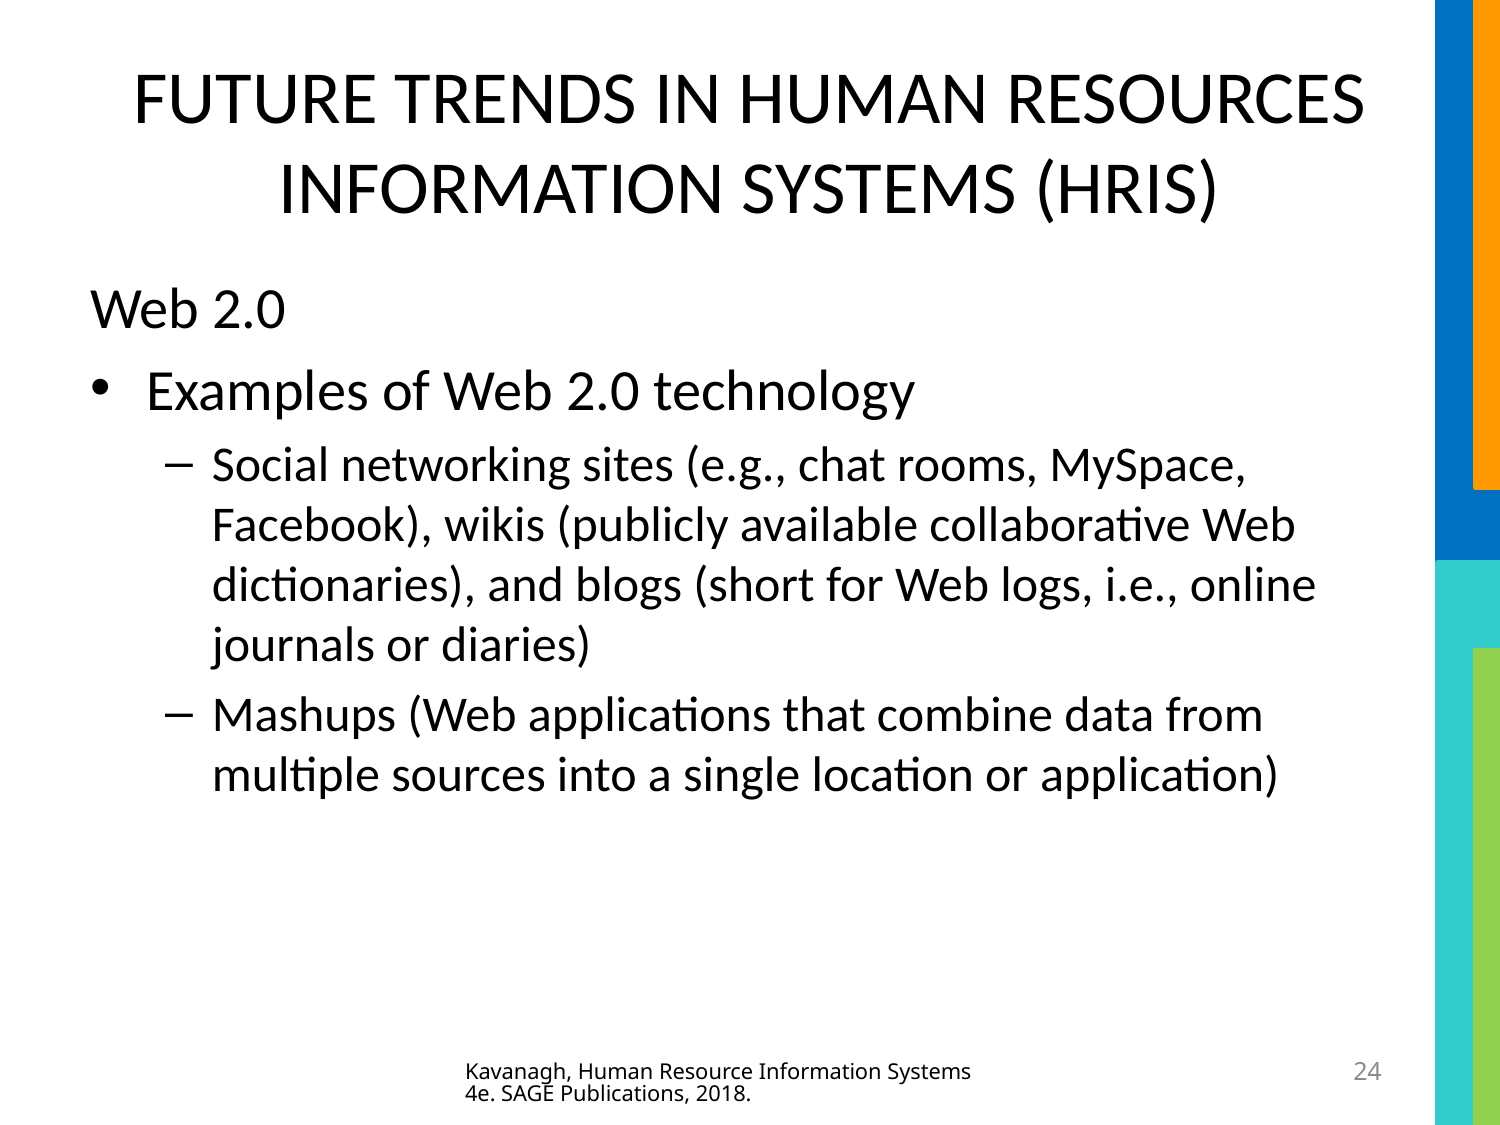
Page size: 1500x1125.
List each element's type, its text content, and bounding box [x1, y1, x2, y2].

title FUTURE TRENDS IN HUMAN RESOURCES INFORMATION SYSTEMS (HRIS) [75, 45, 1425, 233]
footer Kavanagh, Human Resource Information Systems 4e. SAGE Publications, 2018. [450, 1042, 1004, 1103]
list Web 2.0 Examples of Web 2.0 technology Social networking sites (e.g., chat rooms, MySpace, Facebook), wikis (publicly available collaborative Web dictionaries), and blogs (short for Web logs, i.e., online journals or diaries) Mashups (Web applications that combine data from multiple sources into a single location or application) [75, 262, 1425, 1005]
slide_number 24 [1059, 1042, 1397, 1103]
